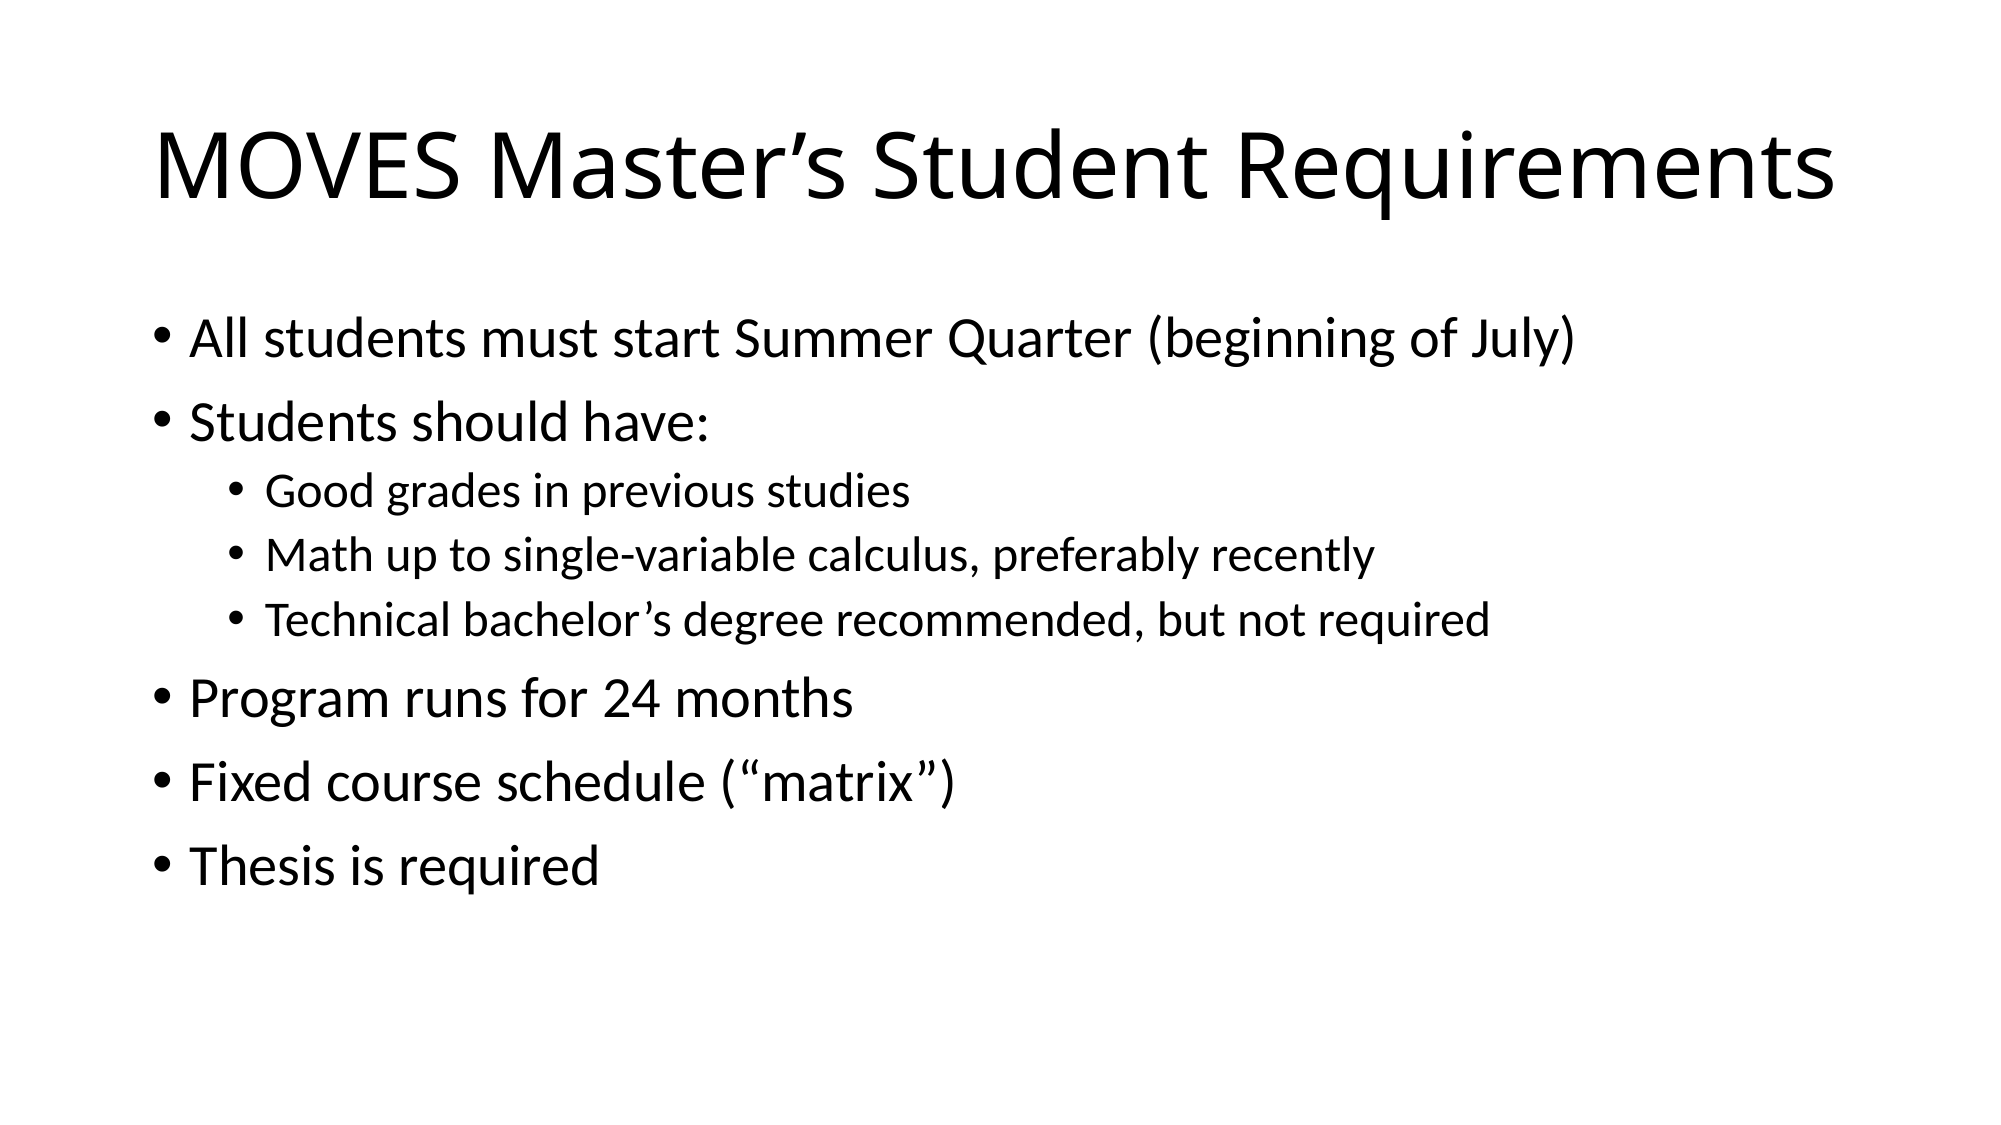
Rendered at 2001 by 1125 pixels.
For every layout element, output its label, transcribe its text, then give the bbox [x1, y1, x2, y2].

title MOVES Master’s Student Requirements [137, 59, 1863, 278]
list All students must start Summer Quarter (beginning of July) Students should have: Good grades in previous studies Math up to single-variable calculus, preferably recently Technical bachelor’s degree recommended, but not required Program runs for 24 months Fixed course schedule (“matrix”) Thesis is required [137, 299, 1863, 1014]
